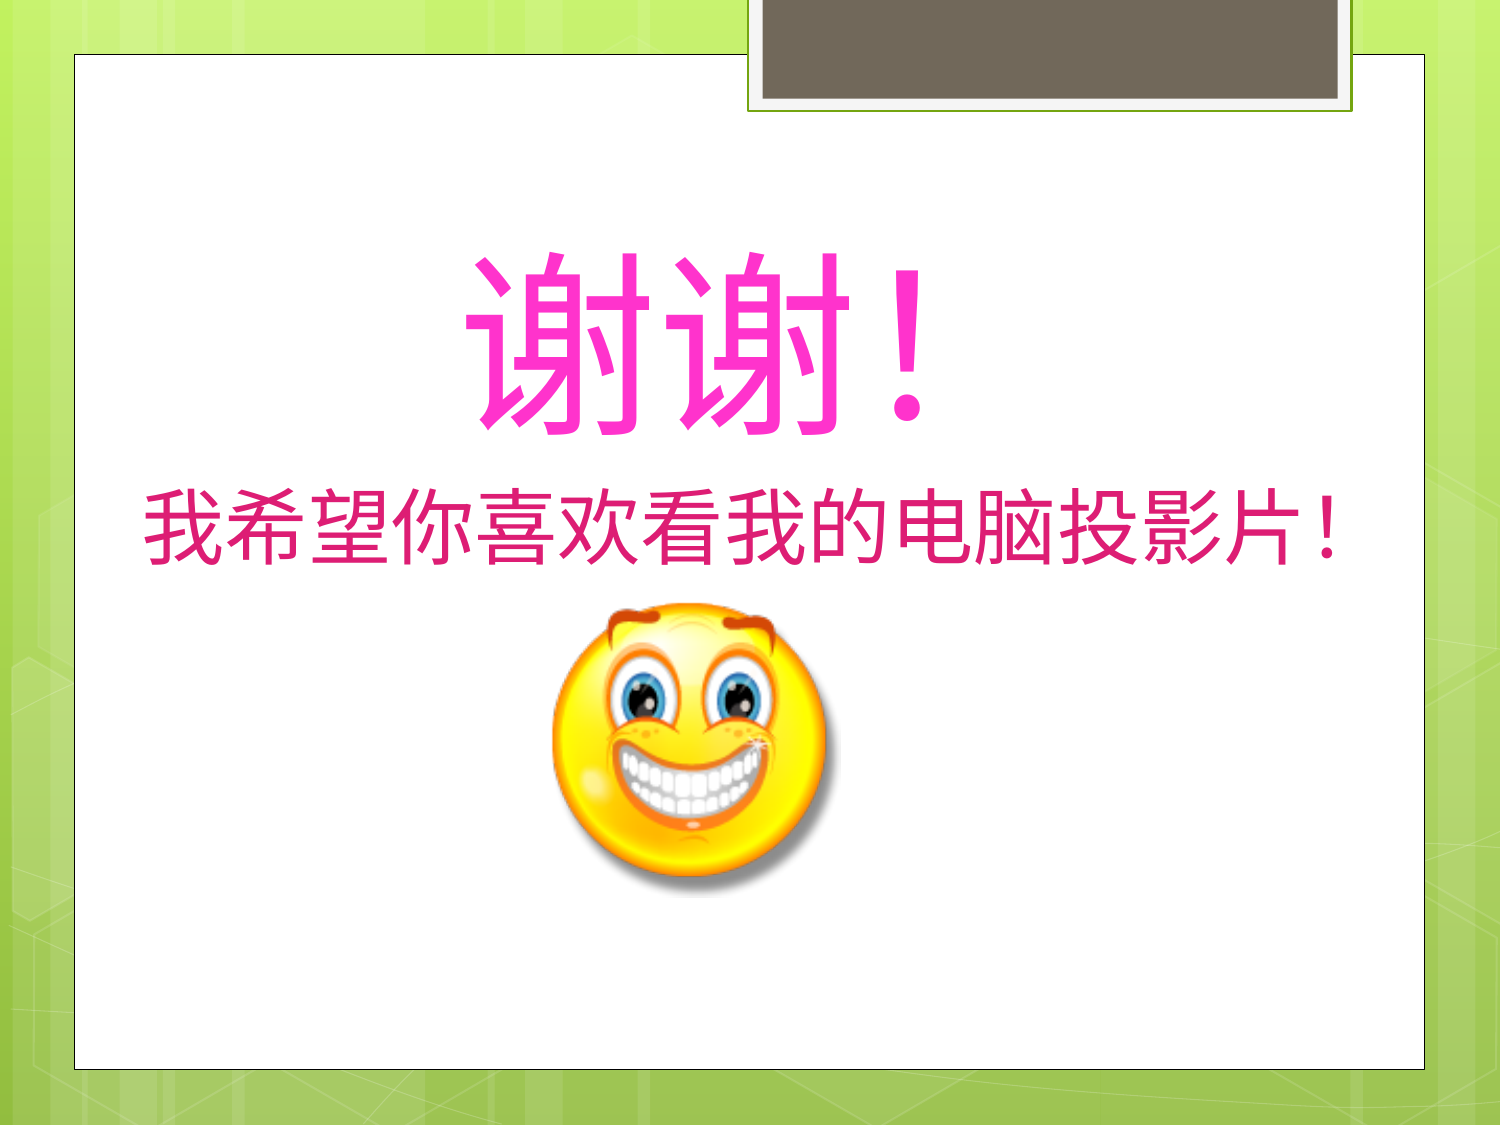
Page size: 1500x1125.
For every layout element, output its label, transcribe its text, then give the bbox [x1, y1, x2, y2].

title 谢谢！ [171, 208, 1324, 468]
picture [540, 597, 841, 899]
list 我希望你喜欢看我的电脑投影片！ [76, 468, 1412, 906]
